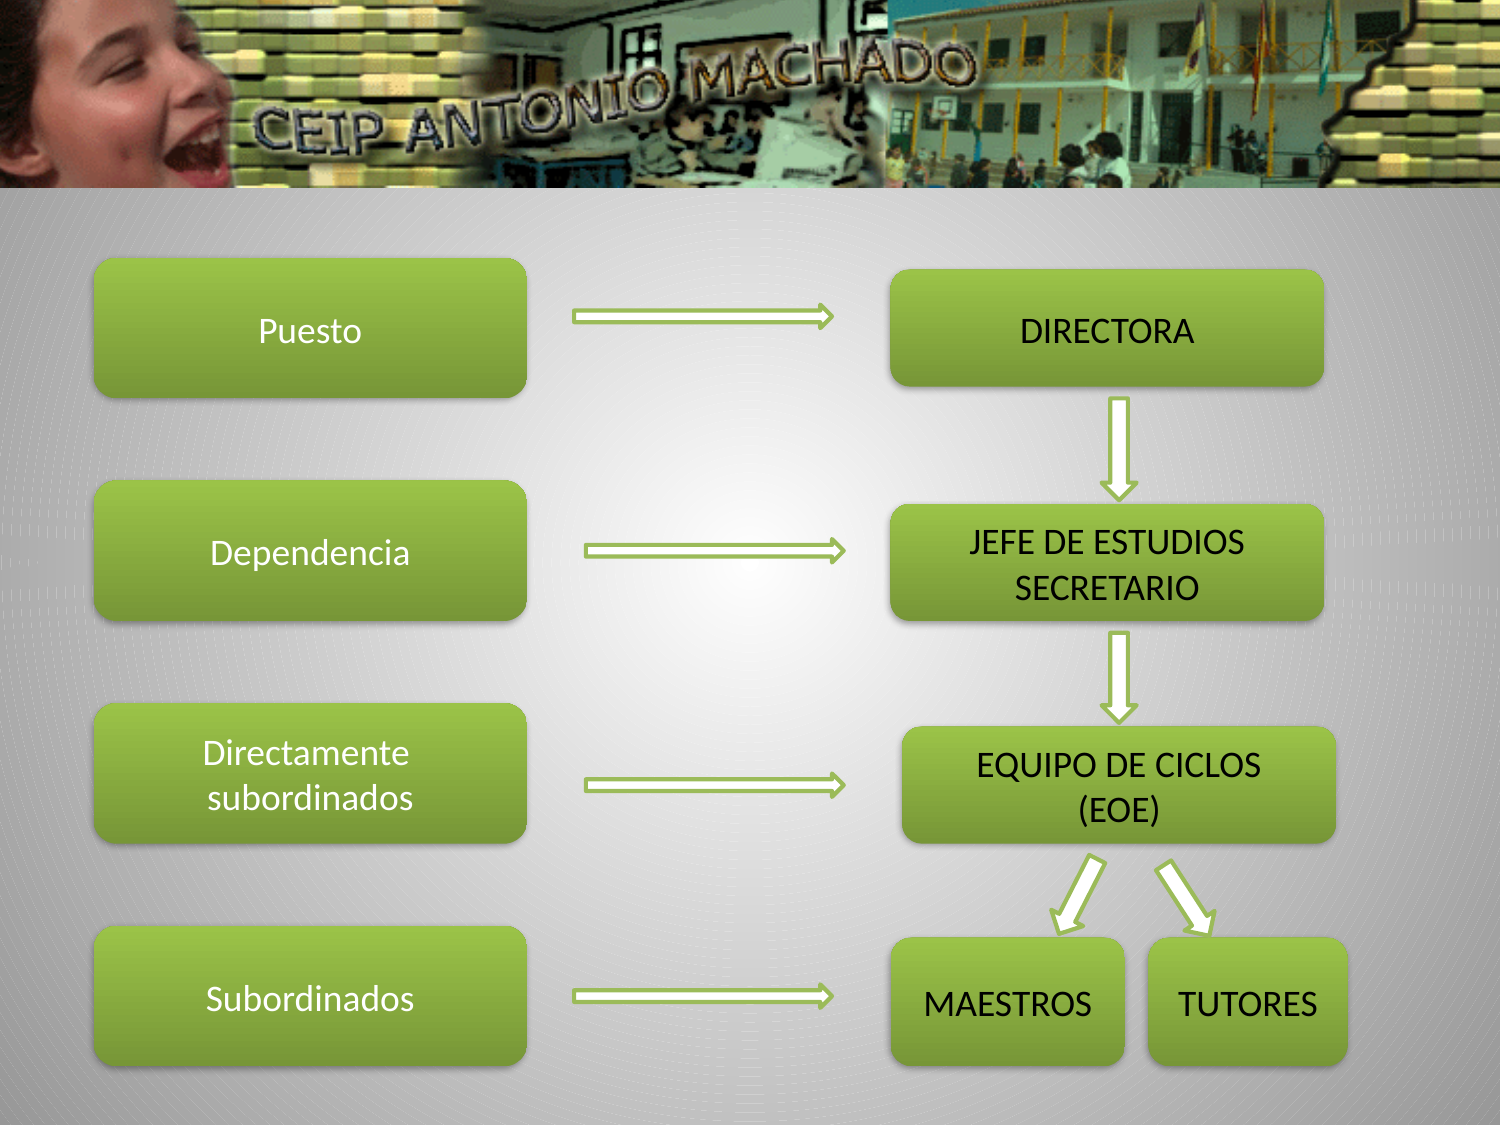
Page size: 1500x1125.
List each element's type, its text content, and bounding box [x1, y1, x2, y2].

text_box [572, 982, 835, 1010]
text_box [583, 537, 846, 565]
text_box JEFE DE ESTUDIOS SECRETARIO [890, 503, 1325, 622]
text_box [1099, 630, 1139, 725]
text_box [1049, 852, 1108, 936]
text_box [572, 302, 835, 331]
text_box [1099, 396, 1139, 503]
text_box [583, 771, 846, 799]
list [0, 0, 1500, 188]
text_box Directamente subordinados [93, 703, 528, 844]
text_box TUTORES [1148, 937, 1348, 1067]
text_box Subordinados [93, 925, 528, 1067]
text_box Puesto [93, 257, 528, 399]
text_box EQUIPO DE CICLOS (EOE) [902, 726, 1336, 844]
text_box [1153, 858, 1217, 938]
text_box DIRECTORA [890, 269, 1325, 387]
text_box Dependencia [93, 480, 528, 622]
text_box MAESTROS [890, 937, 1126, 1067]
